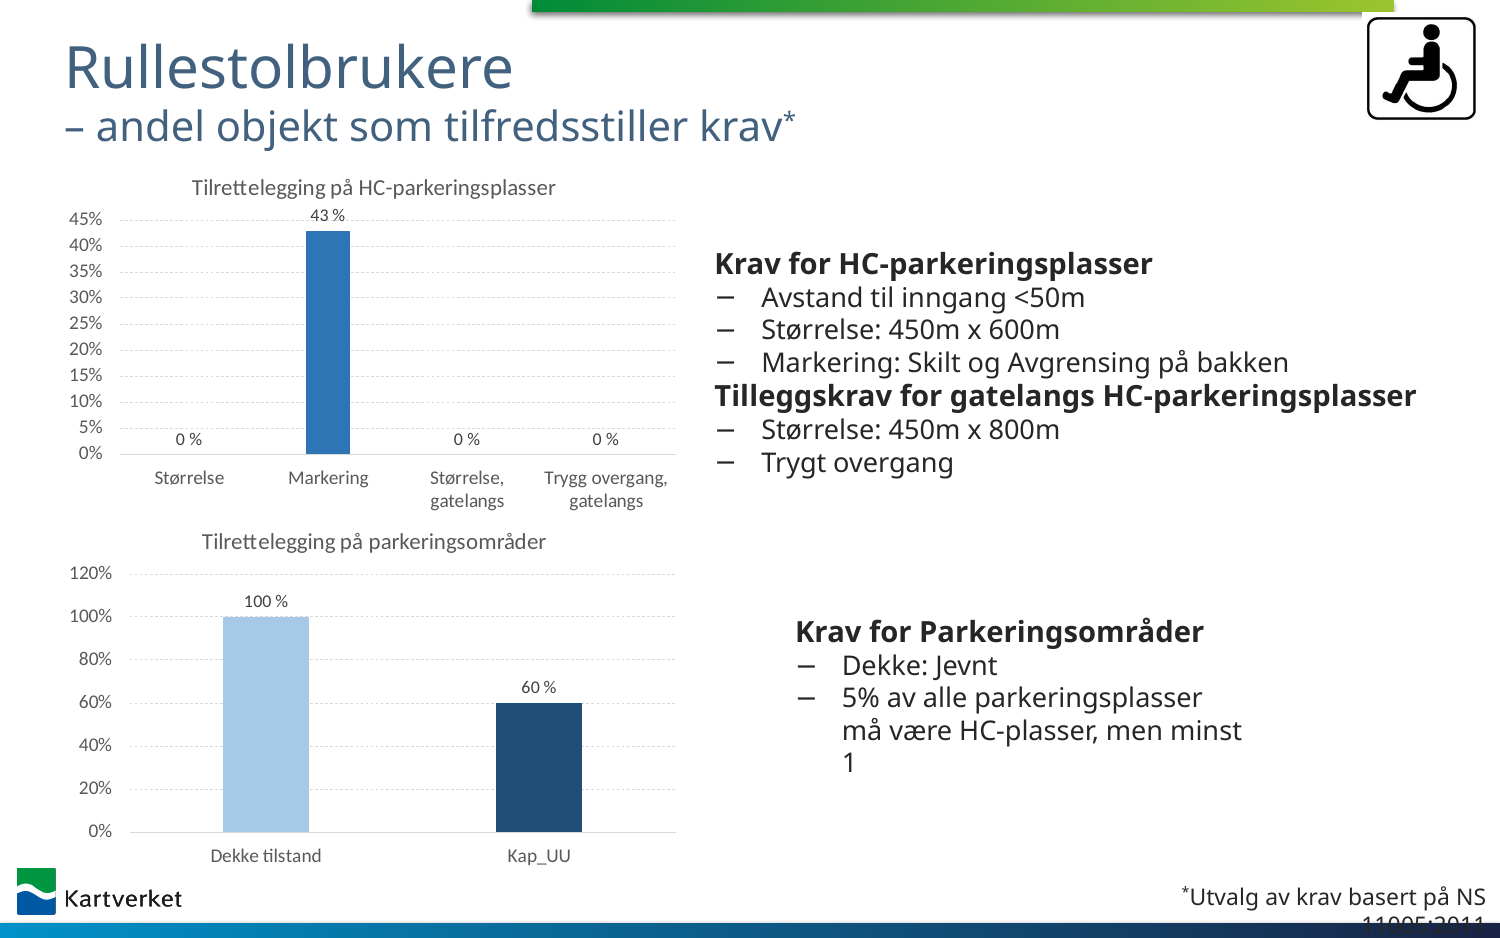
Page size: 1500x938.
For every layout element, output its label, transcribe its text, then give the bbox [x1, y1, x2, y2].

picture [62, 166, 687, 519]
text_box *Utvalg av krav basert på NS 11005:2011 [1068, 873, 1500, 938]
text_box Krav for Parkeringsområder Dekke: Jevnt 5% av alle parkeringsplasser må være HC-plasser, men minst 1 [780, 605, 1261, 786]
picture [62, 520, 687, 874]
text_box Rullestolbrukere – andel objekt som tilfredsstiller krav* [49, 25, 1431, 158]
text_box Krav for HC-parkeringsplasser Avstand til inngang <50m Størrelse: 450m x 600m Markering: Skilt og Avgrensing på bakken Tilleggskrav for gatelangs HC-parkeringsplasser Størrelse: 450m x 800m Trygt overgang [699, 237, 1433, 485]
picture [1362, 12, 1481, 126]
